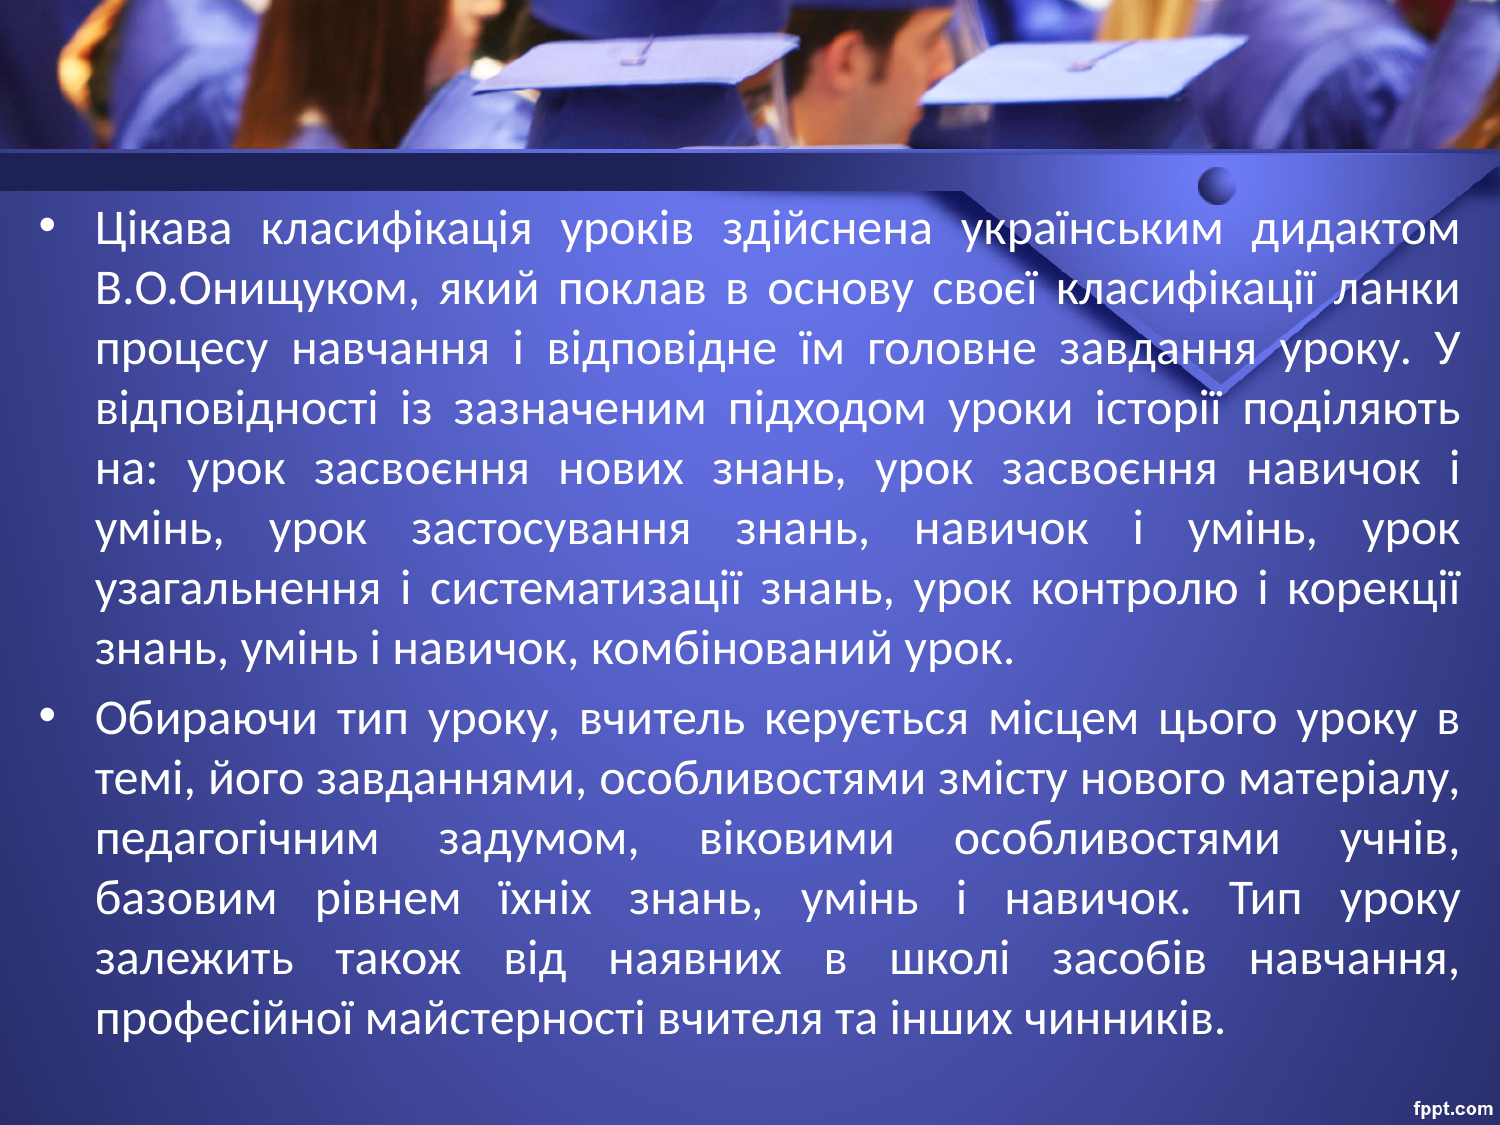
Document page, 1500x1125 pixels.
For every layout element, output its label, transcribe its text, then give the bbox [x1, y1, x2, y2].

list Цікава класифікація уроків здійснена українським дидактом В.О.Онищуком, який поклав в основу своєї класифікації ланки процесу навчання і відповідне їм головне завдання уроку. У відповідності із зазначеним підходом уроки історії поділяють на: урок засвоєння нових знань, урок засвоєння навичок і умінь, урок застосування знань, навичок і умінь, урок узагальнення і систематизації знань, урок контролю і корекції знань, умінь і навичок, комбінований урок. Обираючи тип уроку, вчитель керується місцем цього уроку в темі, його завданнями, особливостями змісту нового матеріалу, педагогічним задумом, віковими особливостями учнів, базовим рівнем їхніх знань, умінь і навичок. Тип уроку залежить також від наявних в школі засобів навчання, професійної майстерності вчителя та інших чинників. [23, 186, 1477, 1114]
picture [0, 0, 1500, 1125]
